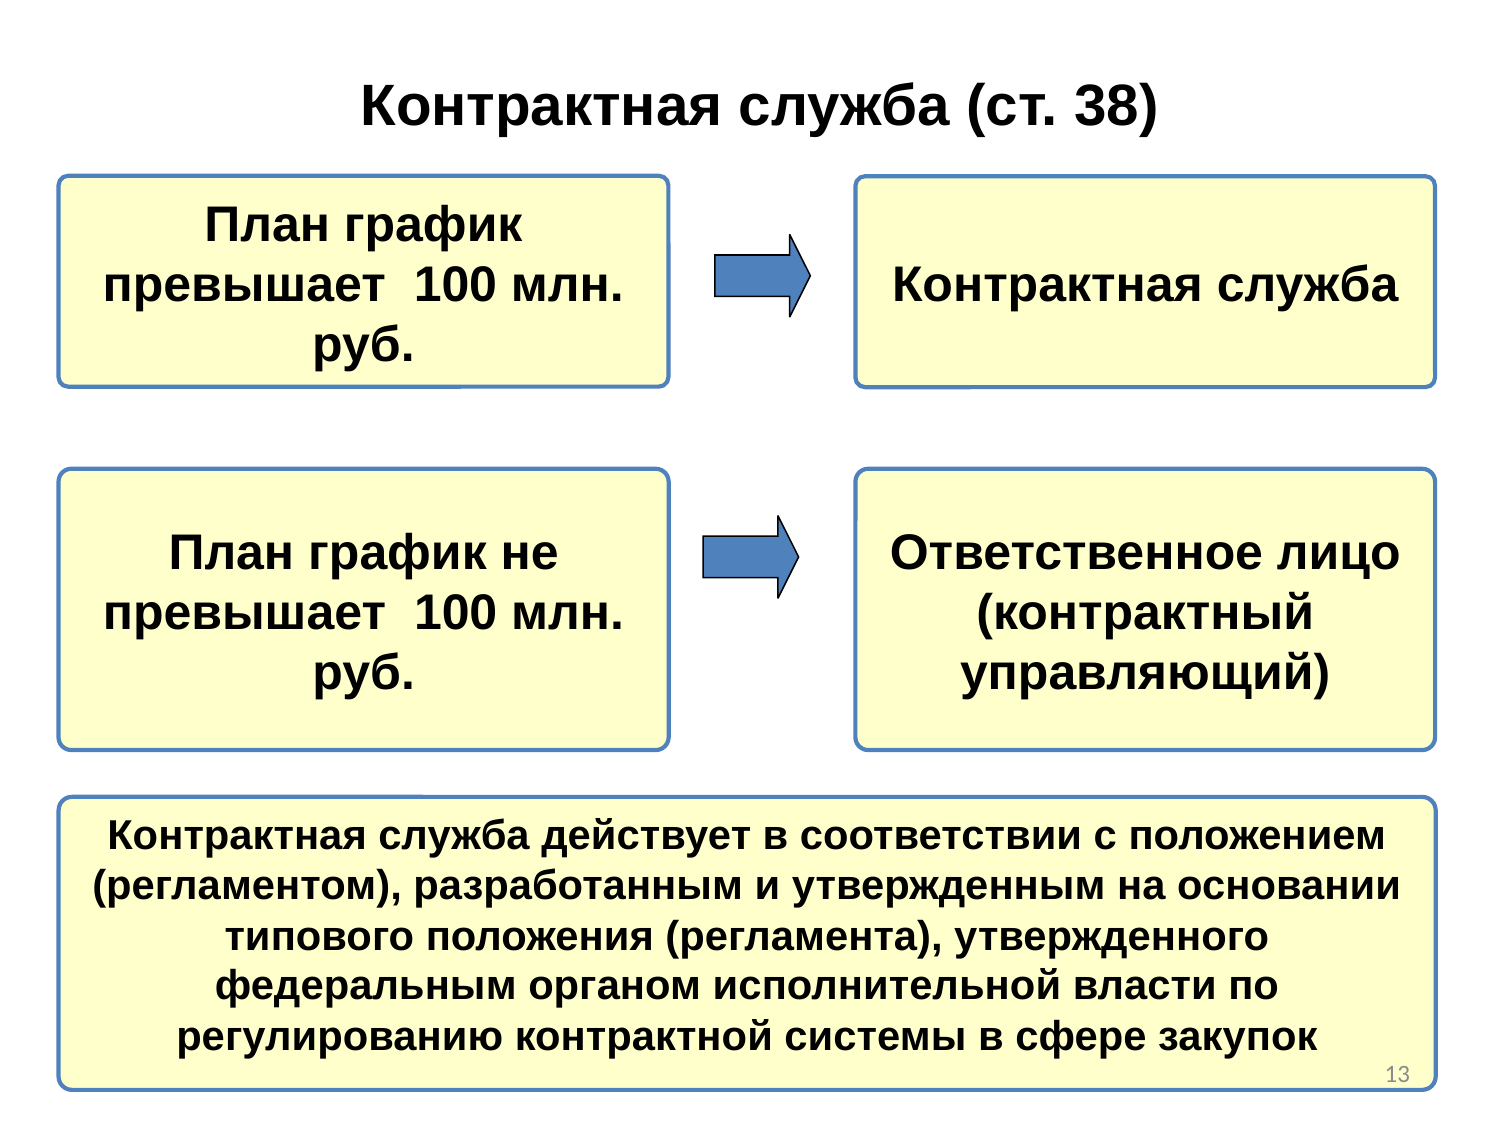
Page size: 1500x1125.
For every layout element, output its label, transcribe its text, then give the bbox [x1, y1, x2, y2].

text_box Контрактная служба [853, 174, 1438, 390]
text_box Контрактная служба (ст. 38) [110, 19, 1410, 185]
text_box [714, 234, 811, 318]
slide_number 13 [1074, 1042, 1425, 1103]
text_box План график не превышает 100 млн. руб. [56, 466, 671, 753]
text_box Контрактная служба действует в соответствии с положением (регламентом), разработанным и утвержденным на основании типового положения (регламента), утвержденного федеральным органом исполнительной власти по регулированию контрактной системы в сфере закупок [56, 794, 1438, 1092]
text_box План график превышает 100 млн. руб. [56, 173, 671, 389]
text_box [703, 515, 799, 599]
text_box Ответственное лицо (контрактный управляющий) [853, 466, 1438, 753]
